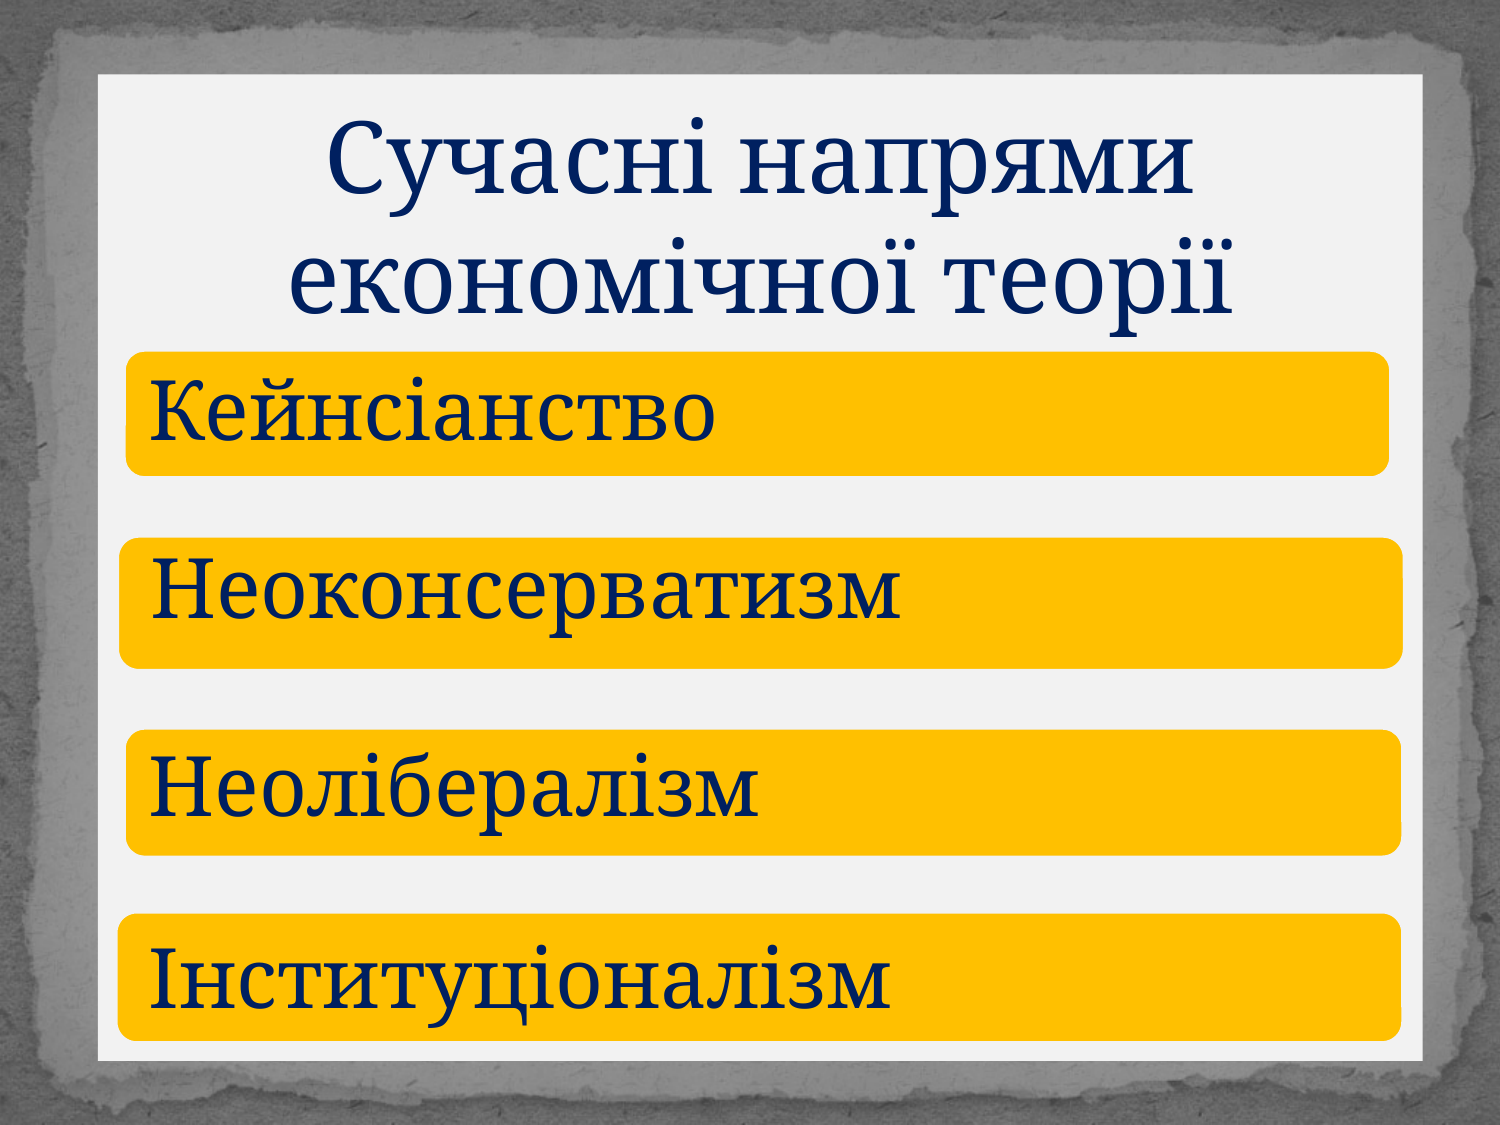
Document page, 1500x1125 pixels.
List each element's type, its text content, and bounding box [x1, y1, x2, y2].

picture [0, 0, 1500, 1125]
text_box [114, 348, 1407, 1045]
title Сучасні напрями економічної теорії [97, 74, 1423, 1061]
